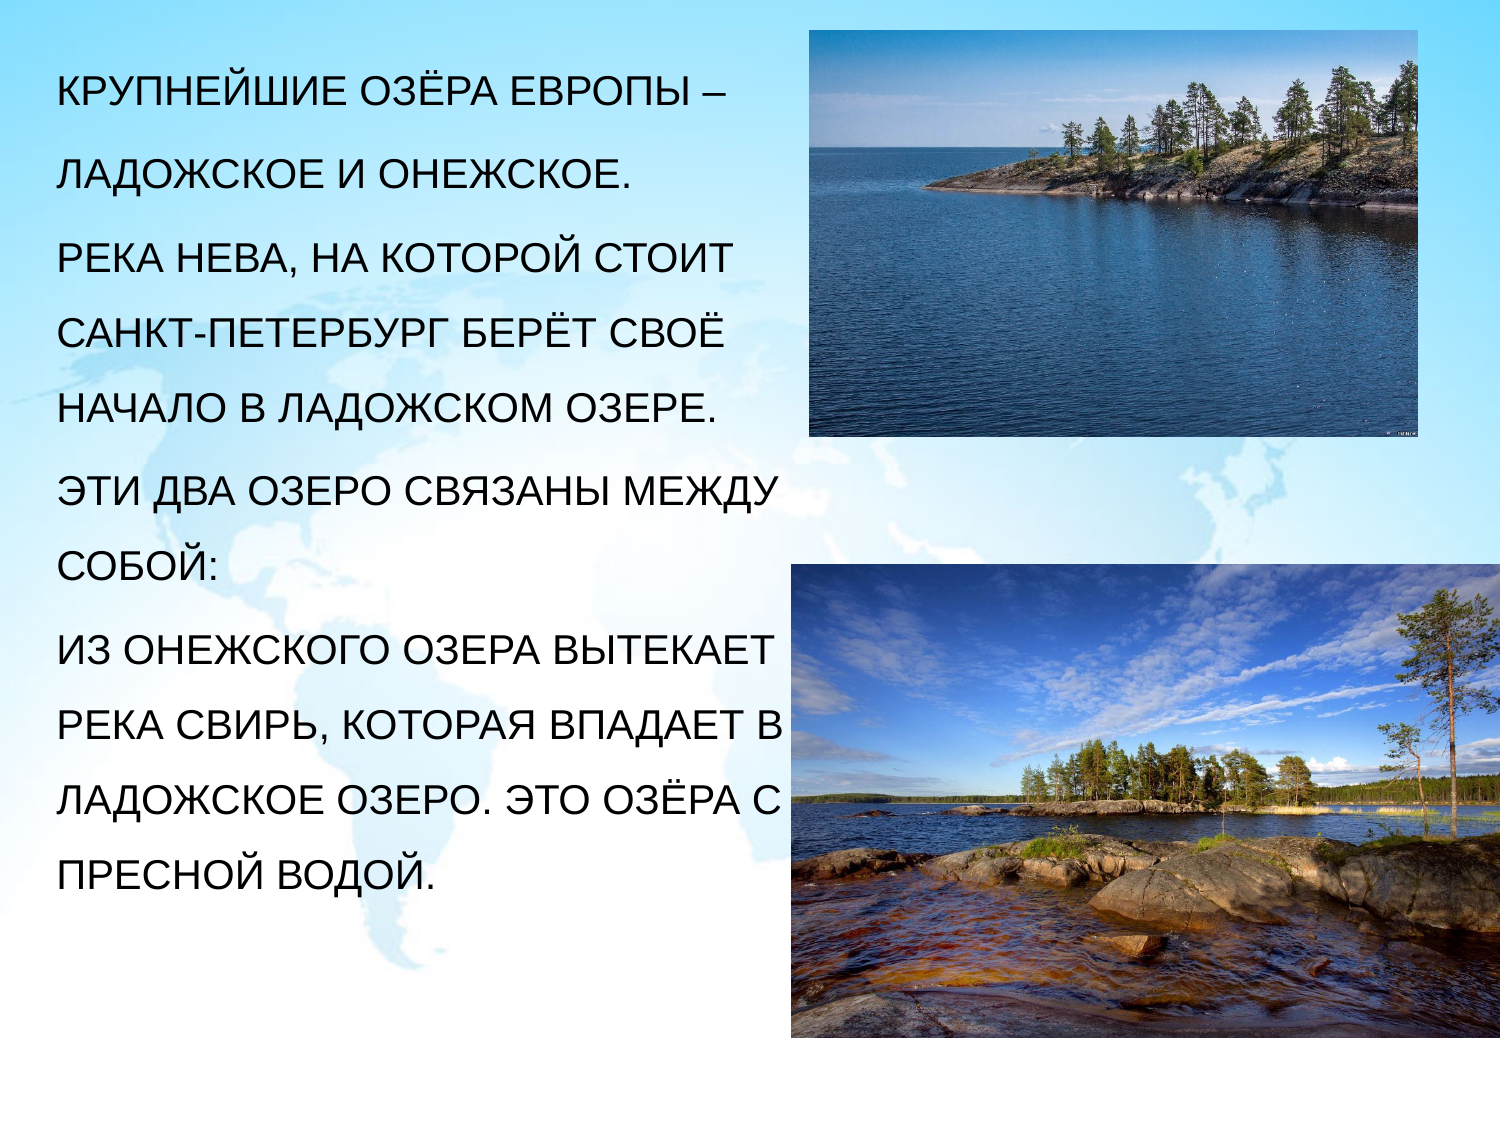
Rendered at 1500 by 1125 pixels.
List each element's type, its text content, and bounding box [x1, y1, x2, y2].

picture [0, 0, 1500, 1125]
list КРУПНЕЙШИЕ ОЗЁРА ЕВРОПЫ – ЛАДОЖСКОЕ И ОНЕЖСКОЕ. РЕКА НЕВА, НА КОТОРОЙ СТОИТ САНКТ-ПЕТЕРБУРГ БЕРЁТ СВОЁ НАЧАЛО В ЛАДОЖСКОМ ОЗЕРЕ. ЭТИ ДВА ОЗЕРО СВЯЗАНЫ МЕЖДУ СОБОЙ: ИЗ ОНЕЖСКОГО ОЗЕРА ВЫТЕКАЕТ РЕКА СВИРЬ, КОТОРАЯ ВПАДАЕТ В ЛАДОЖСКОЕ ОЗЕРО. ЭТО ОЗЁРА С ПРЕСНОЙ ВОДОЙ. [41, 30, 892, 1059]
